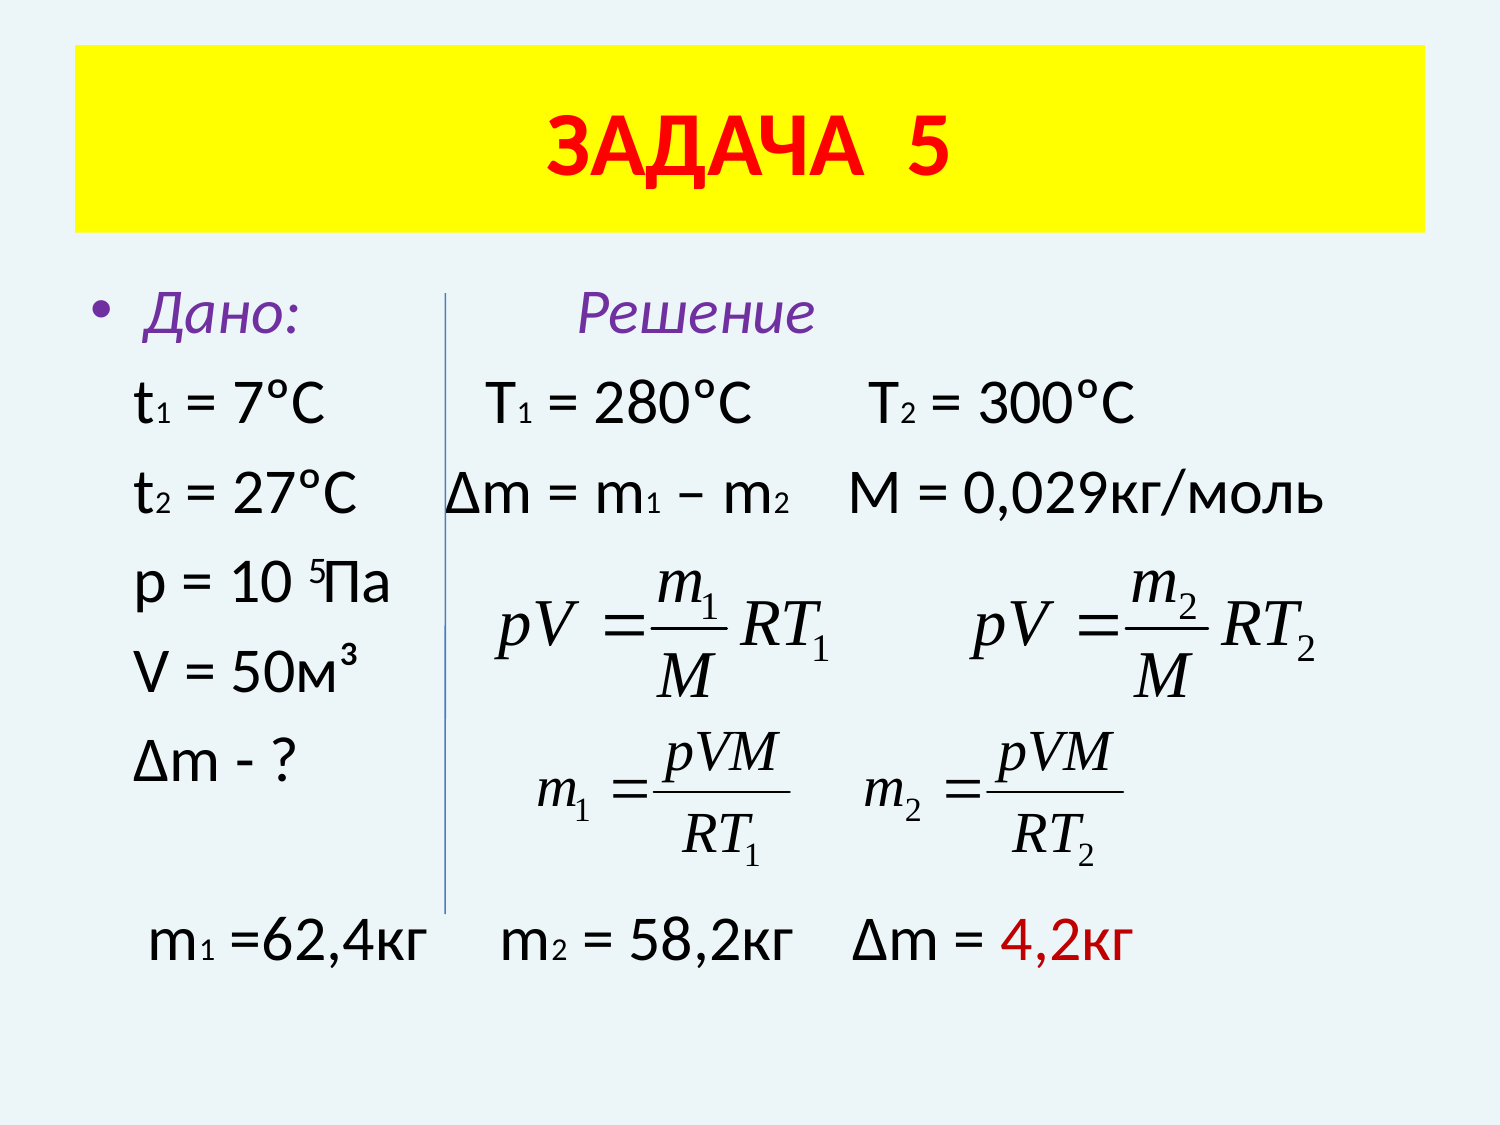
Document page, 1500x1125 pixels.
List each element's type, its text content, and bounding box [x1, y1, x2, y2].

text_box 5 [293, 538, 342, 599]
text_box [480, 538, 1329, 713]
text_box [527, 714, 1138, 880]
title ЗАДАЧА 5 [75, 45, 1425, 233]
list Дано: Решение t1 = 7ºC Т1 = 280ºС Т2 = 300ºС t2 = 27ºC Δm = m1 – m2 M = 0,029кг/моль p = 10 Па V = 50м³ Δm - ? m1 =62,4кг m2 = 58,2кг Δm = 4,2кг [75, 262, 1425, 1043]
